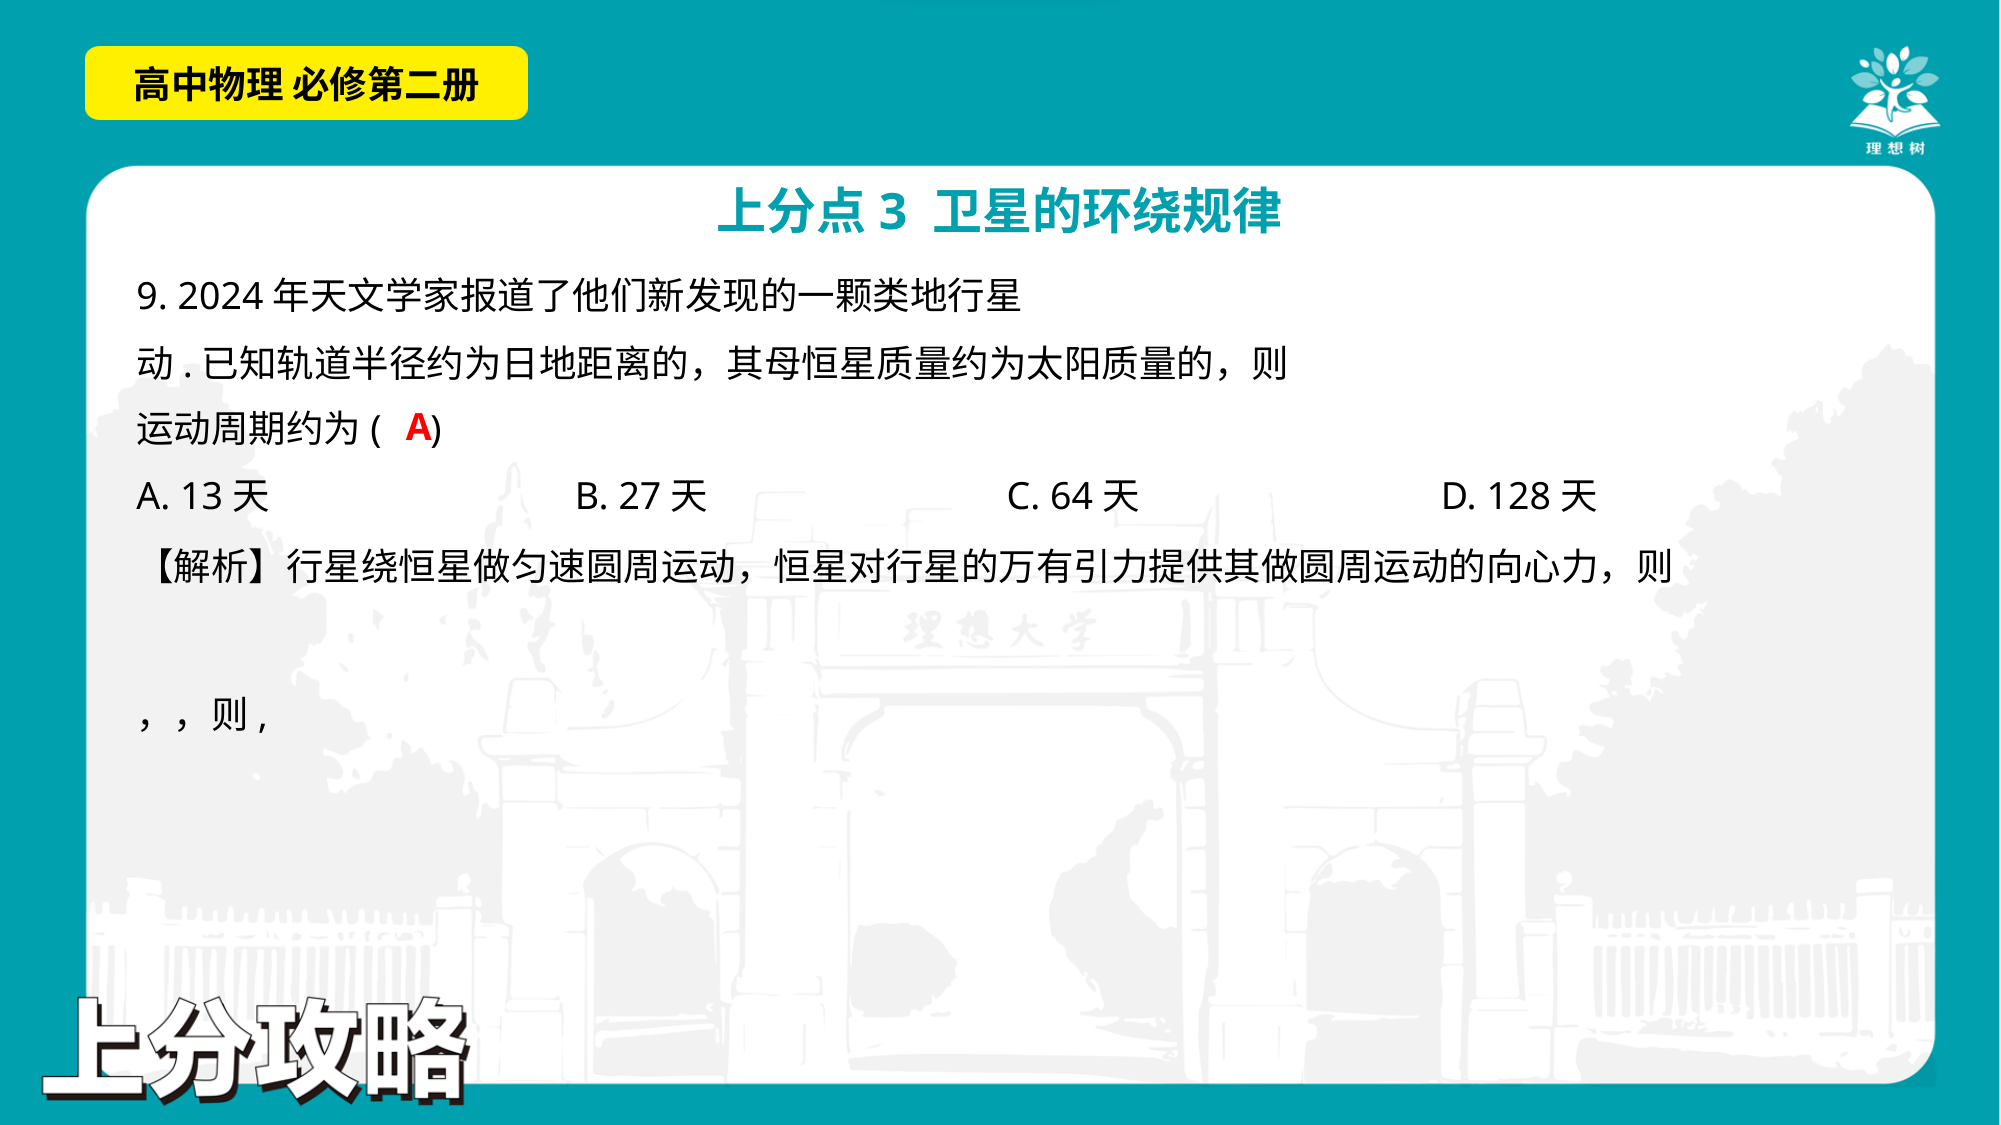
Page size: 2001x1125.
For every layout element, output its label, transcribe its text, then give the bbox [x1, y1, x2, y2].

picture [0, 0, 2000, 1125]
text_box A [391, 383, 446, 442]
text_box A. 13天 B. 27天 C. 64天 D. 128天 [136, 450, 1865, 510]
